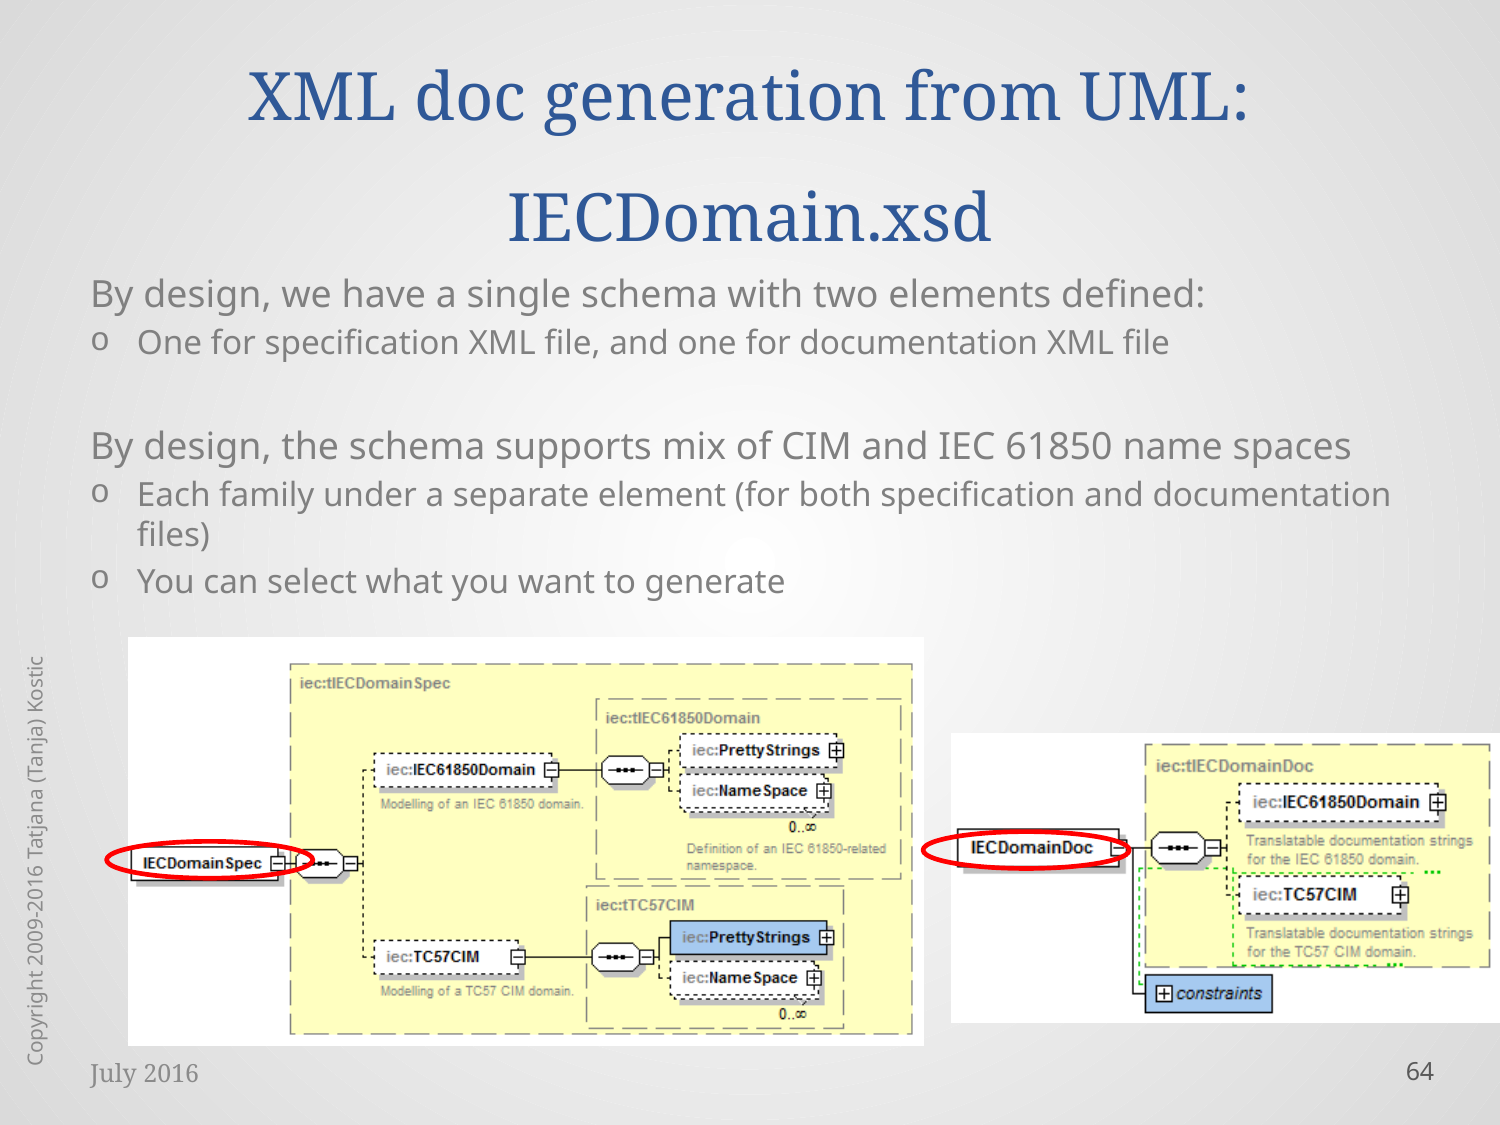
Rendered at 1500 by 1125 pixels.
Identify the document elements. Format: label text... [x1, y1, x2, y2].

list By design, we have a single schema with two elements defined: One for specification XML file, and one for documentation XML file By design, the schema supports mix of CIM and IEC 61850 name spaces Each family under a separate element (for both specification and documentation files) You can select what you want to generate [75, 262, 1425, 638]
title XML doc generation from UML: IECDomain.xsd [75, 0, 1425, 262]
slide_number 64 [1401, 1042, 1494, 1103]
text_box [106, 636, 924, 1046]
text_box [922, 733, 1500, 1024]
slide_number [75, 1042, 313, 1103]
footer Copyright 2009-2016 Tatjana (Tanja) Kostic [18, 621, 54, 1101]
